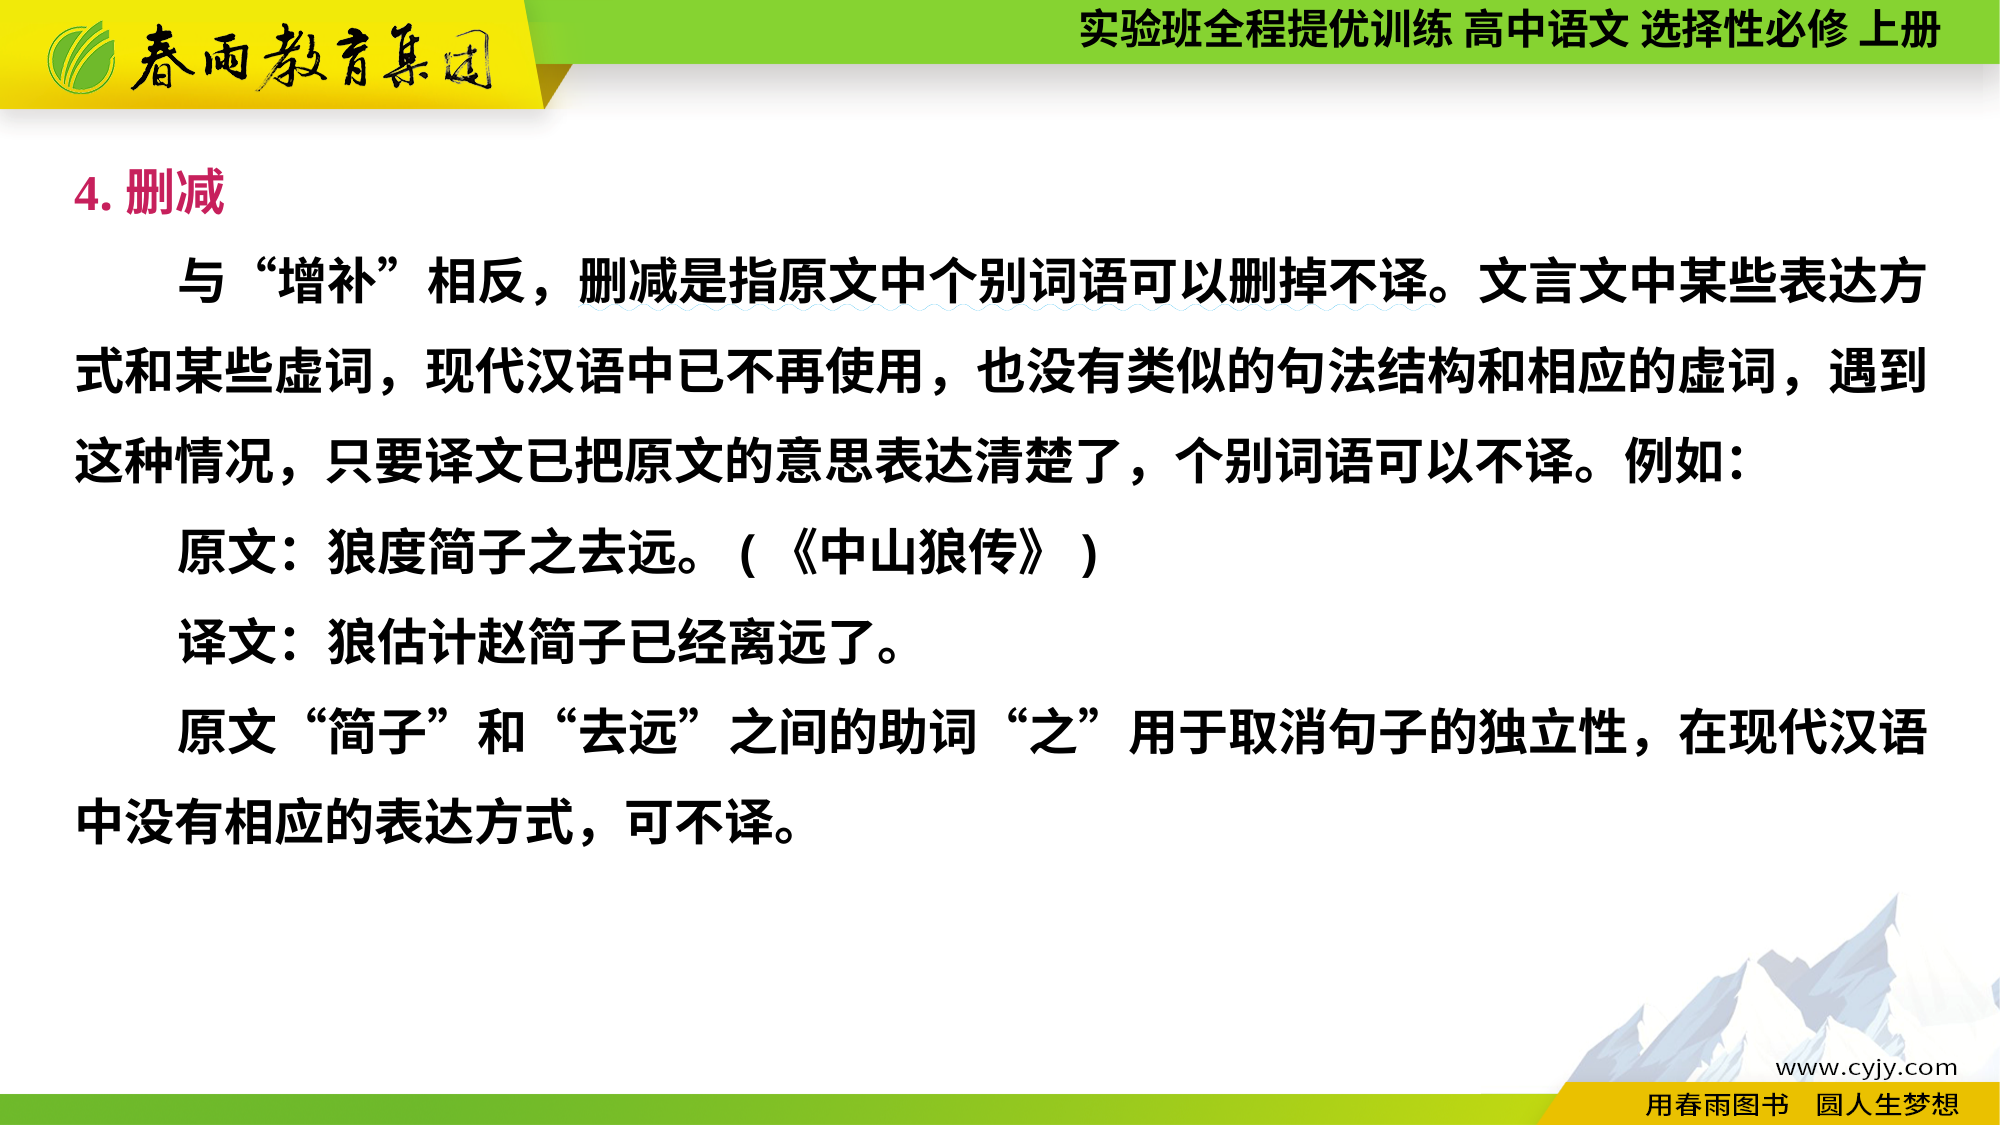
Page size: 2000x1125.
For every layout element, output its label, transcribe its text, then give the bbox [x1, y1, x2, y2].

picture [0, 0, 2000, 1125]
list 4.删减 与“增补”相反，删减是指原文中个别词语可以删掉不译。文言文中某些表达方式和某些虚词，现代汉语中已不再使用，也没有类似的句法结构和相应的虚词，遇到这种情况，只要译文已把原文的意思表达清楚了，个别词语可以不译。例如： 原文：狼度简子之去远。(《中山狼传》) 译文：狼估计赵简子已经离远了。 原文“简子”和“去远”之间的助词“之”用于取消句子的独立性，在现代汉语中没有相应的表达方式，可不译。 [59, 122, 1944, 865]
